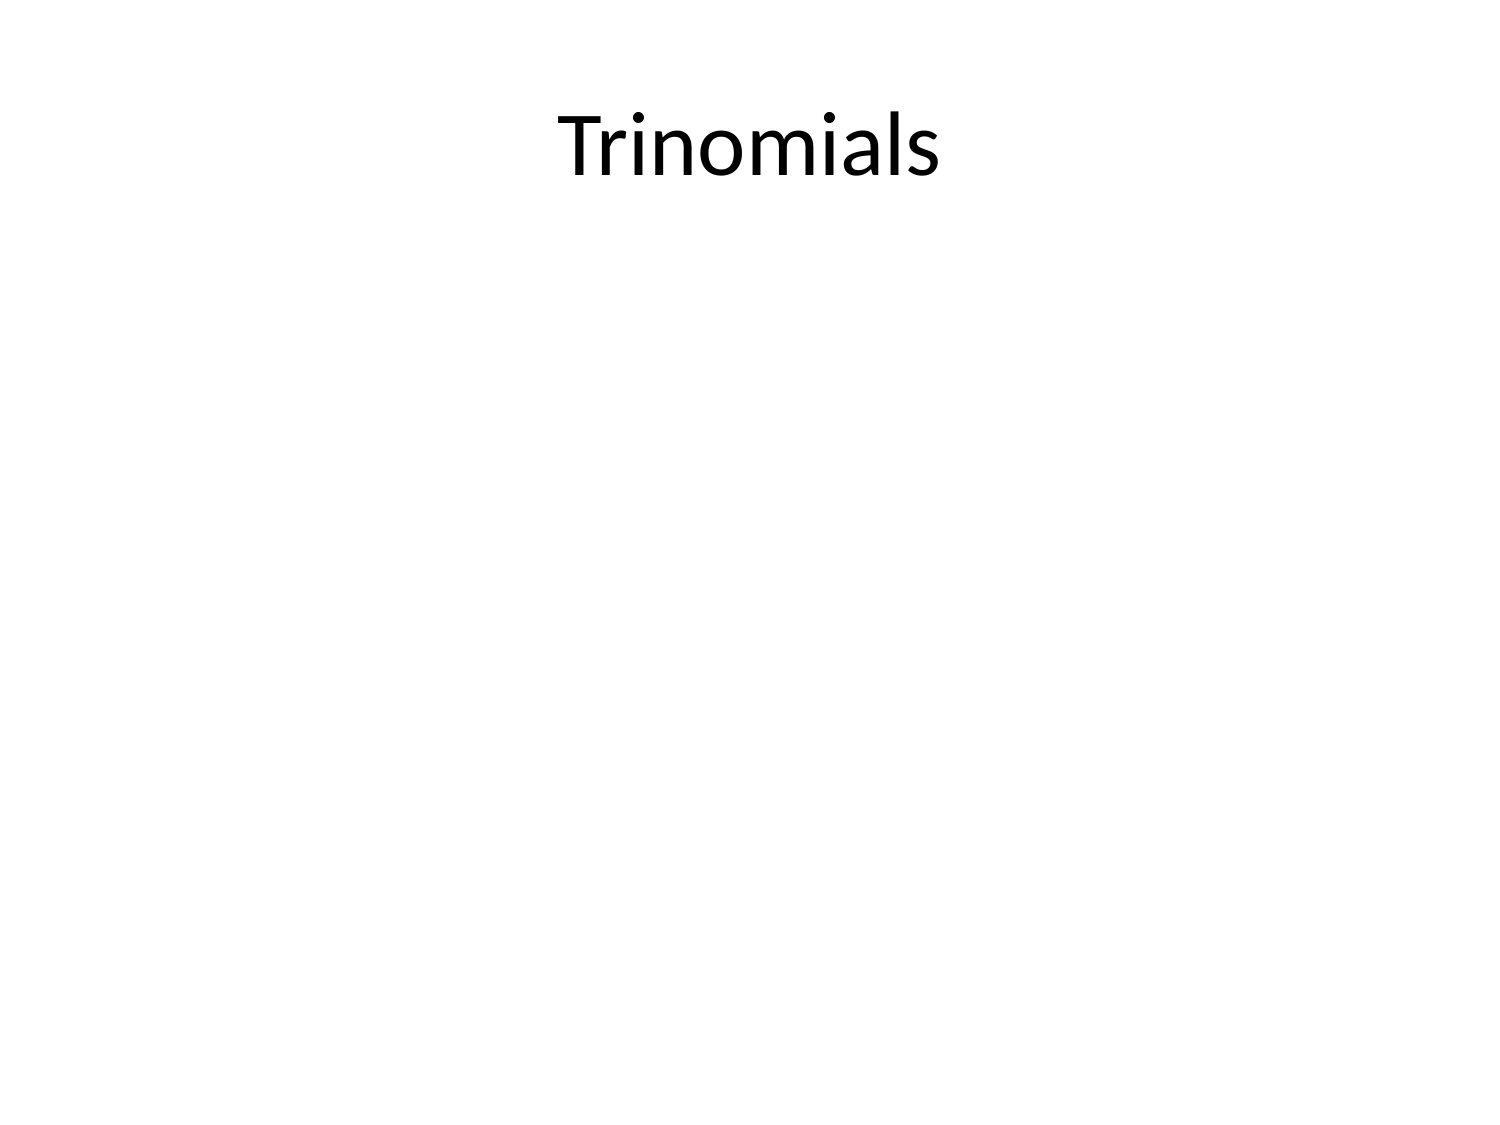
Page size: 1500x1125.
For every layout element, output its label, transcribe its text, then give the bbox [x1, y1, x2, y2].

title Trinomials [75, 45, 1425, 233]
